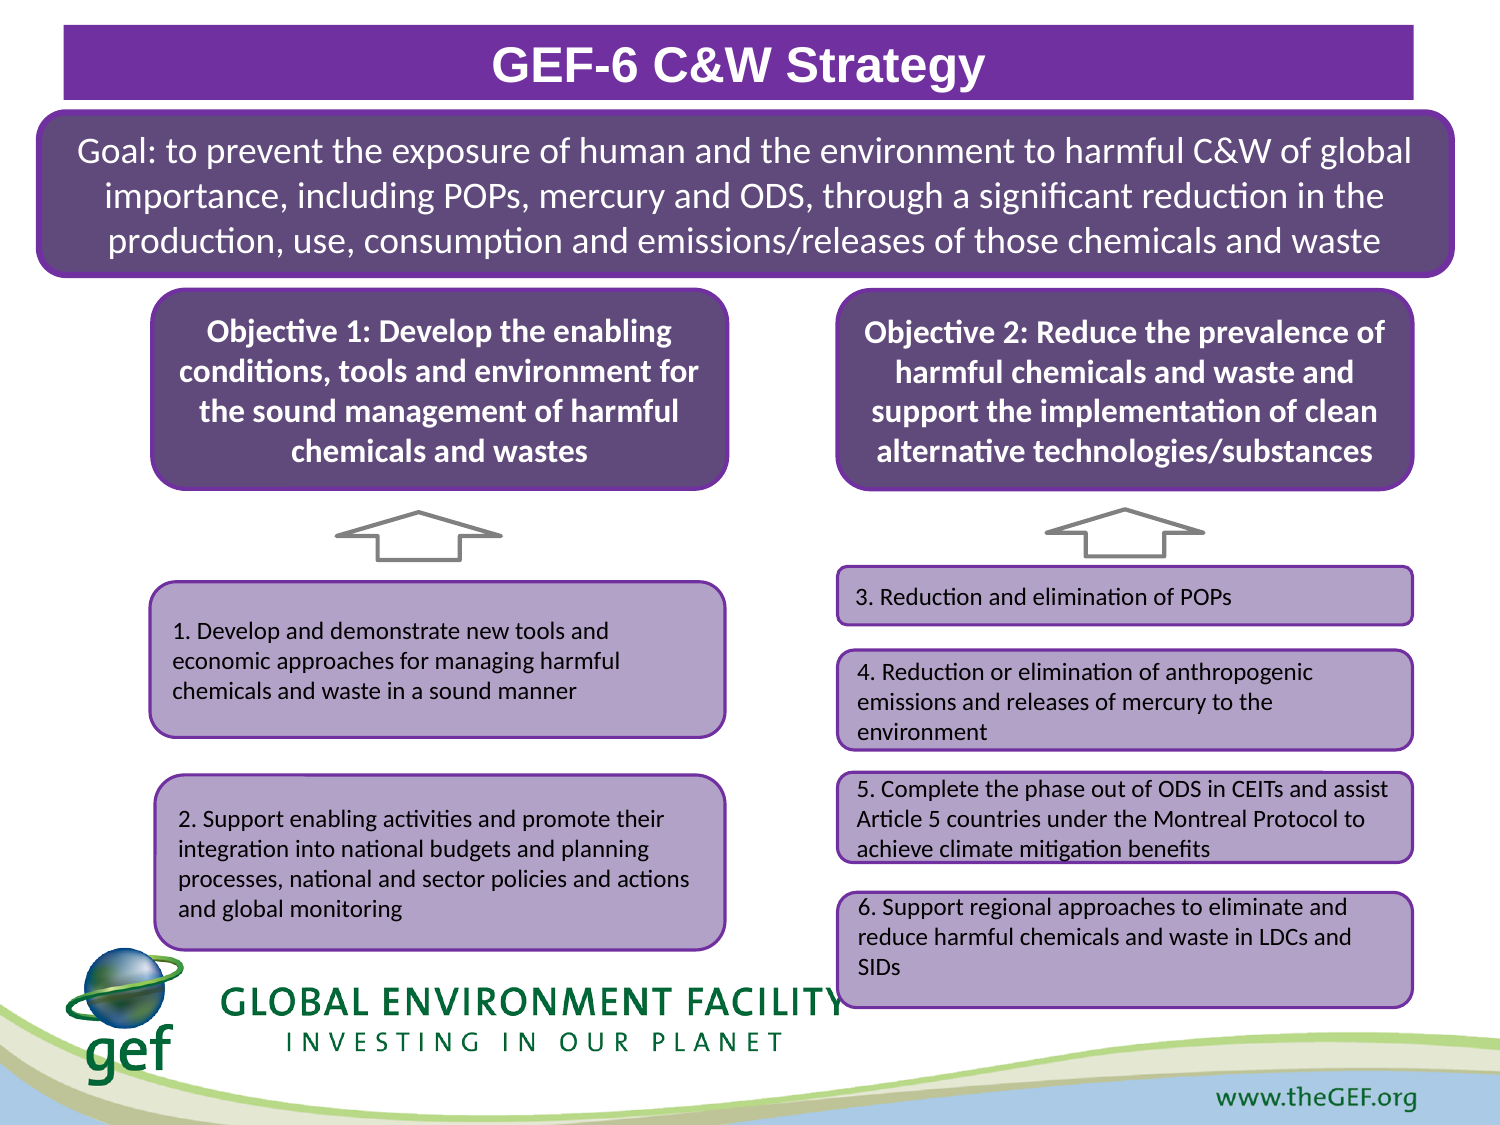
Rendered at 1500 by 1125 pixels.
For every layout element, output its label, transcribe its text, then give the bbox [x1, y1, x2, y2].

text_box Objective 1: Develop the enabling conditions, tools and environment for the sound management of harmful chemicals and wastes [150, 287, 730, 491]
text_box [1044, 507, 1206, 559]
text_box Goal: to prevent the exposure of human and the environment to harmful C&W of global importance, including POPs, mercury and ODS, through a significant reduction in the production, use, consumption and emissions/releases of those chemicals and waste [36, 110, 1454, 278]
text_box [334, 510, 503, 563]
text_box 6. Support regional approaches to eliminate and reduce harmful chemicals and waste in LDCs and SIDs [835, 890, 1415, 1010]
picture [0, 920, 1500, 1125]
text_box Objective 2: Reduce the prevalence of harmful chemicals and waste and support the implementation of clean alternative technologies/substances [835, 287, 1415, 492]
text_box 2. Support enabling activities and promote their integration into national budgets and planning processes, national and sector policies and actions and global monitoring [152, 772, 728, 953]
text_box 5. Complete the phase out of ODS in CEITs and assist Article 5 countries under the Montreal Protocol to achieve climate mitigation benefits [835, 770, 1415, 865]
title GEF-6 C&W Strategy [63, 24, 1414, 101]
text_box 1. Develop and demonstrate new tools and economic approaches for managing harmful chemicals and waste in a sound manner [147, 579, 728, 740]
text_box 3. Reduction and elimination of POPs [835, 564, 1415, 628]
text_box 4. Reduction or elimination of anthropogenic emissions and releases of mercury to the environment [835, 647, 1415, 753]
